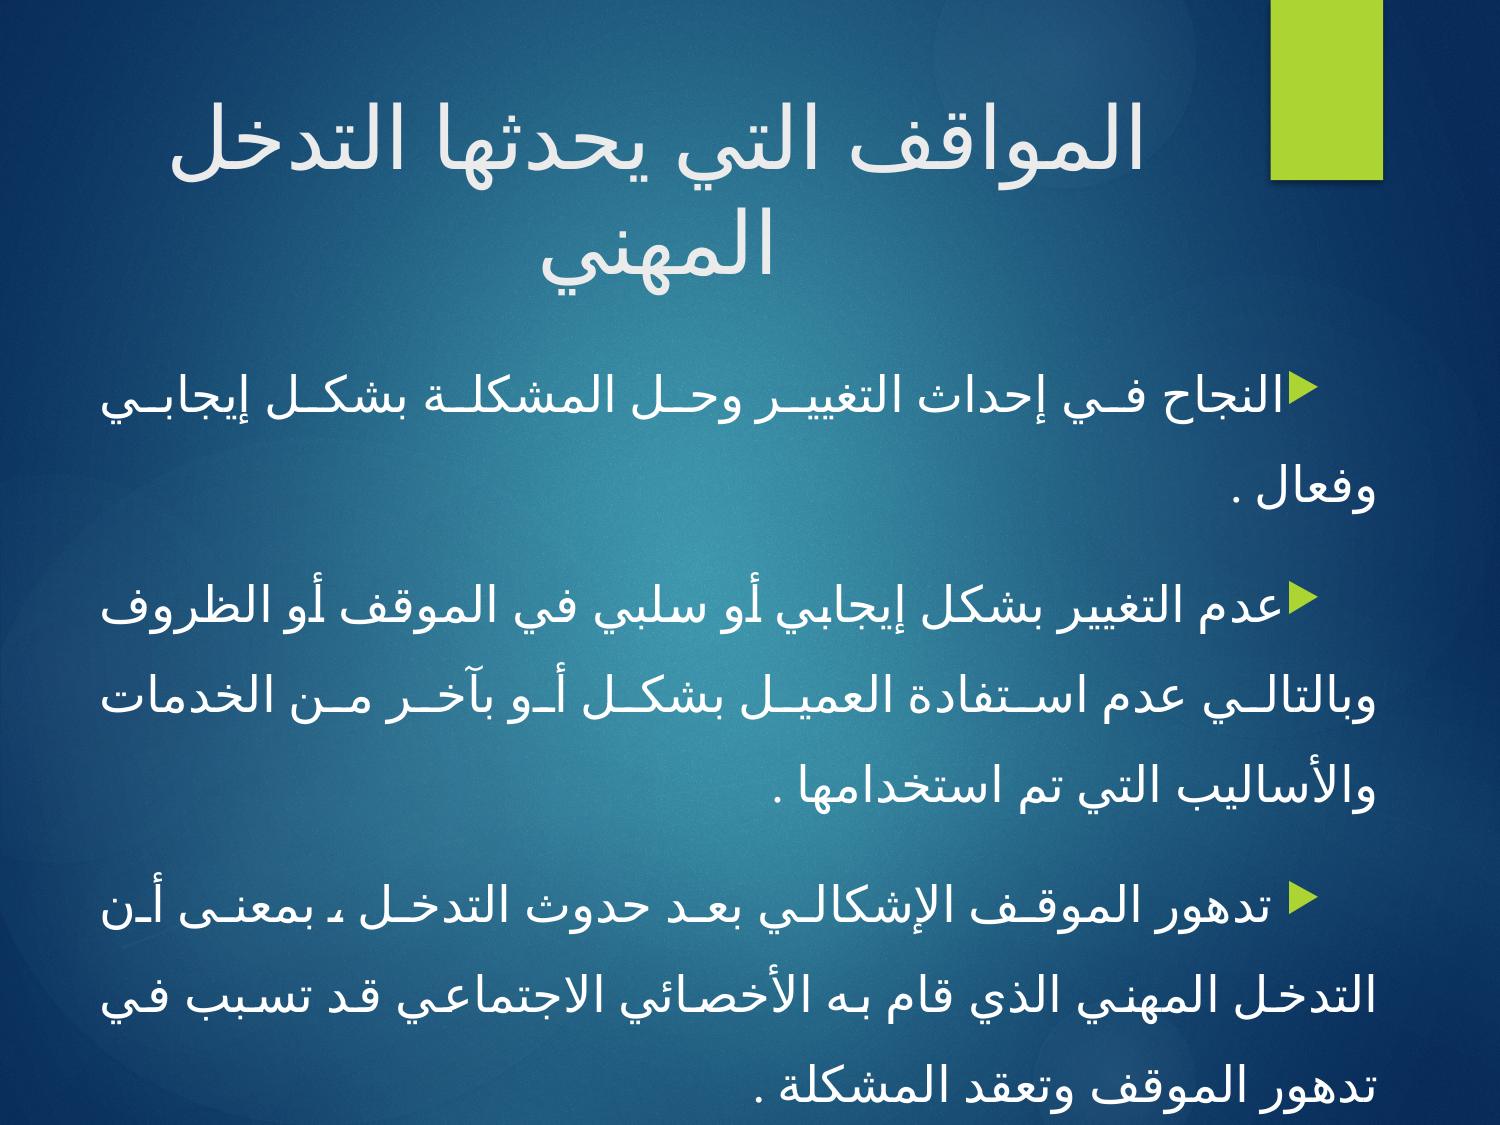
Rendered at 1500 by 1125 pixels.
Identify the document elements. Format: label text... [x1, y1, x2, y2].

title المواقف التي يحدثها التدخل المهني [79, 74, 1237, 304]
list النجاح في إحداث التغيير وحل المشكلة بشكل إيجابي وفعال . عدم التغيير بشكل إيجابي أو سلبي في الموقف أو الظروف وبالتالي عدم استفادة العميل بشكل أو بآخر من الخدمات والأساليب التي تم استخدامها . تدهور الموقف الإشكالي بعد حدوث التدخل ، بمعنى أن التدخل المهني الذي قام به الأخصائي الاجتماعي قد تسبب في تدهور الموقف وتعقد المشكلة . [84, 324, 1450, 925]
